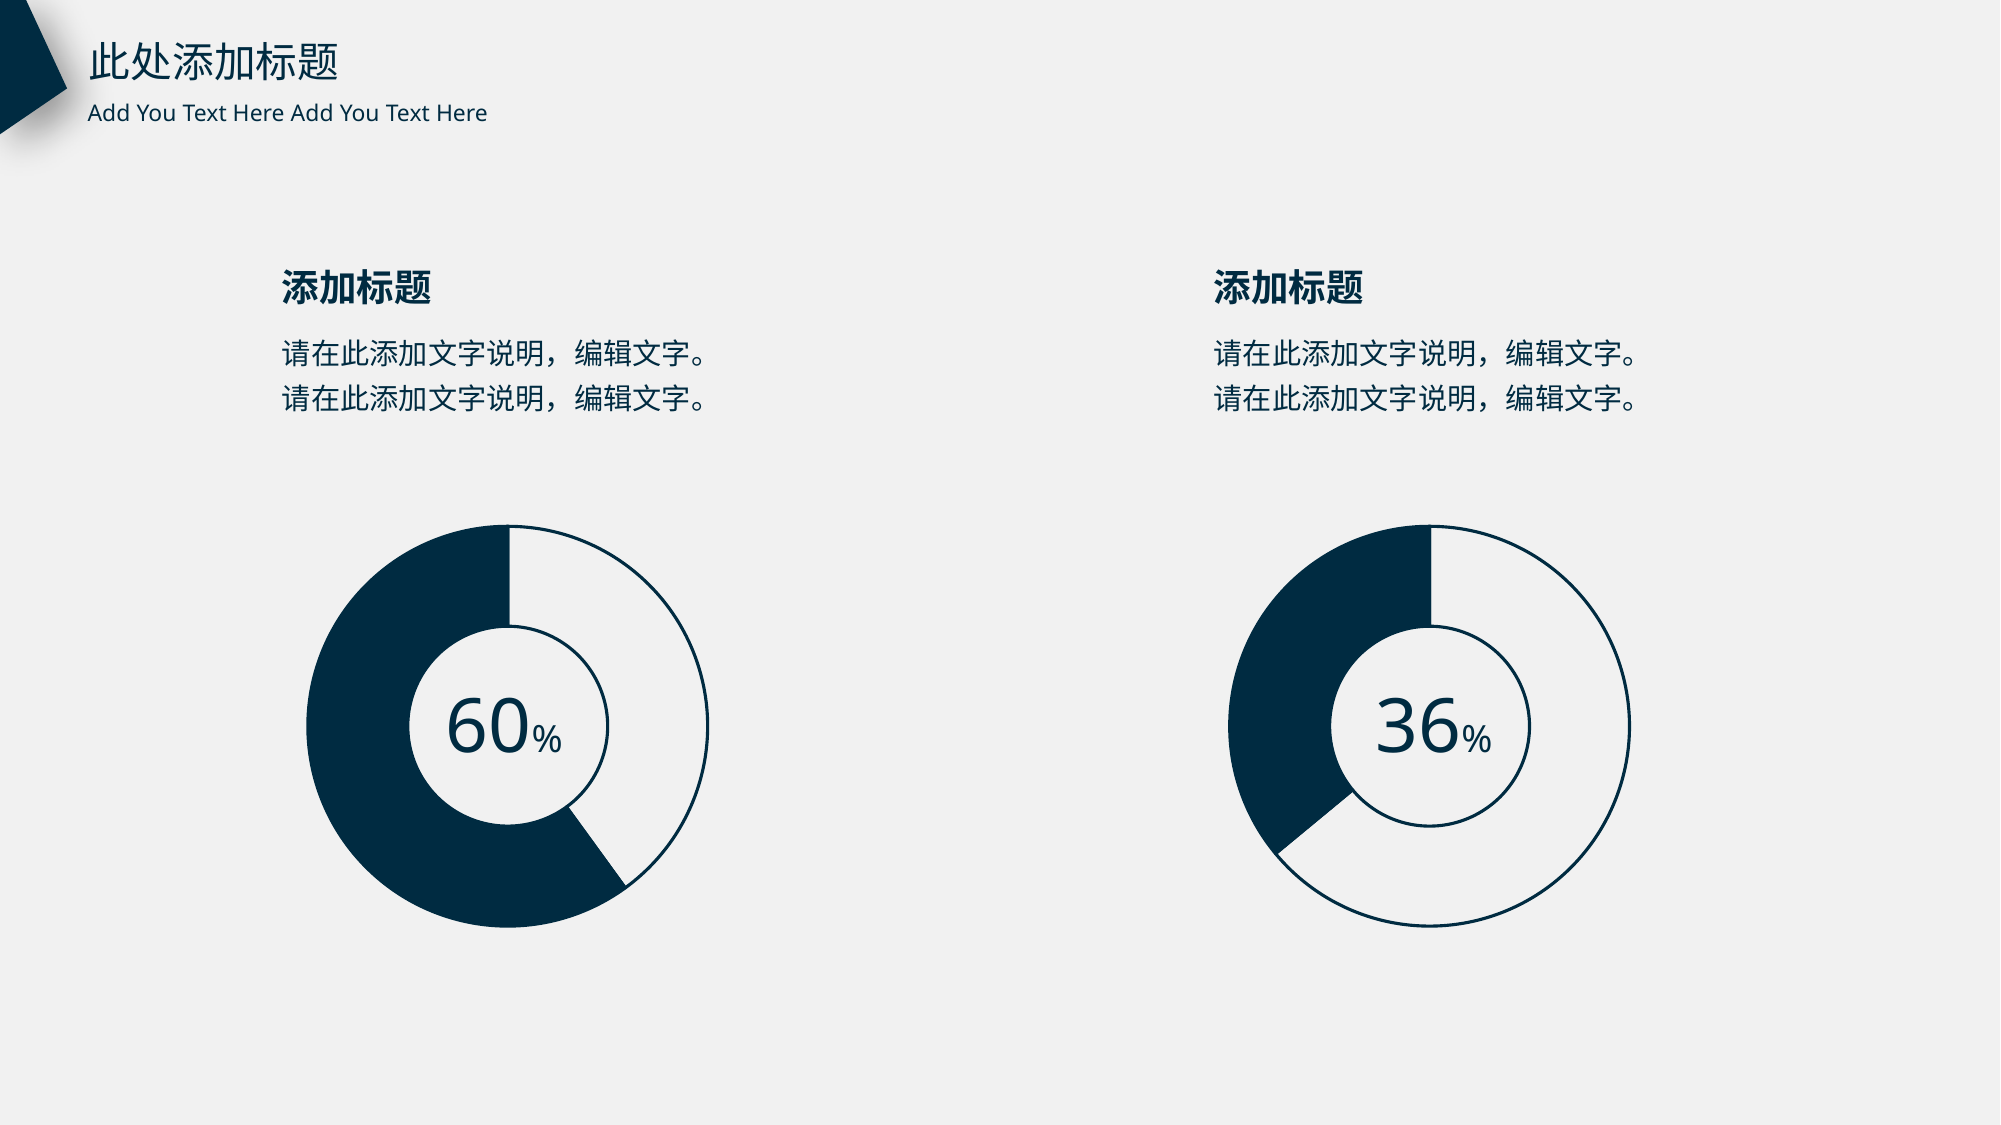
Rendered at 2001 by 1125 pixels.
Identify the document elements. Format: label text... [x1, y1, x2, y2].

text_box 此处添加标题 [77, 28, 355, 83]
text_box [157, 520, 821, 963]
text_box Add You Text Here Add You Text Here [82, 83, 532, 134]
text_box 请在此添加文字说明，编辑文字。请在此添加文字说明，编辑文字。 [1198, 317, 1680, 423]
text_box 添加标题 [1198, 256, 1379, 317]
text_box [1079, 520, 1743, 963]
text_box 请在此添加文字说明，编辑文字。请在此添加文字说明，编辑文字。 [267, 317, 749, 423]
text_box 添加标题 [267, 256, 448, 317]
text_box [0, 0, 68, 135]
